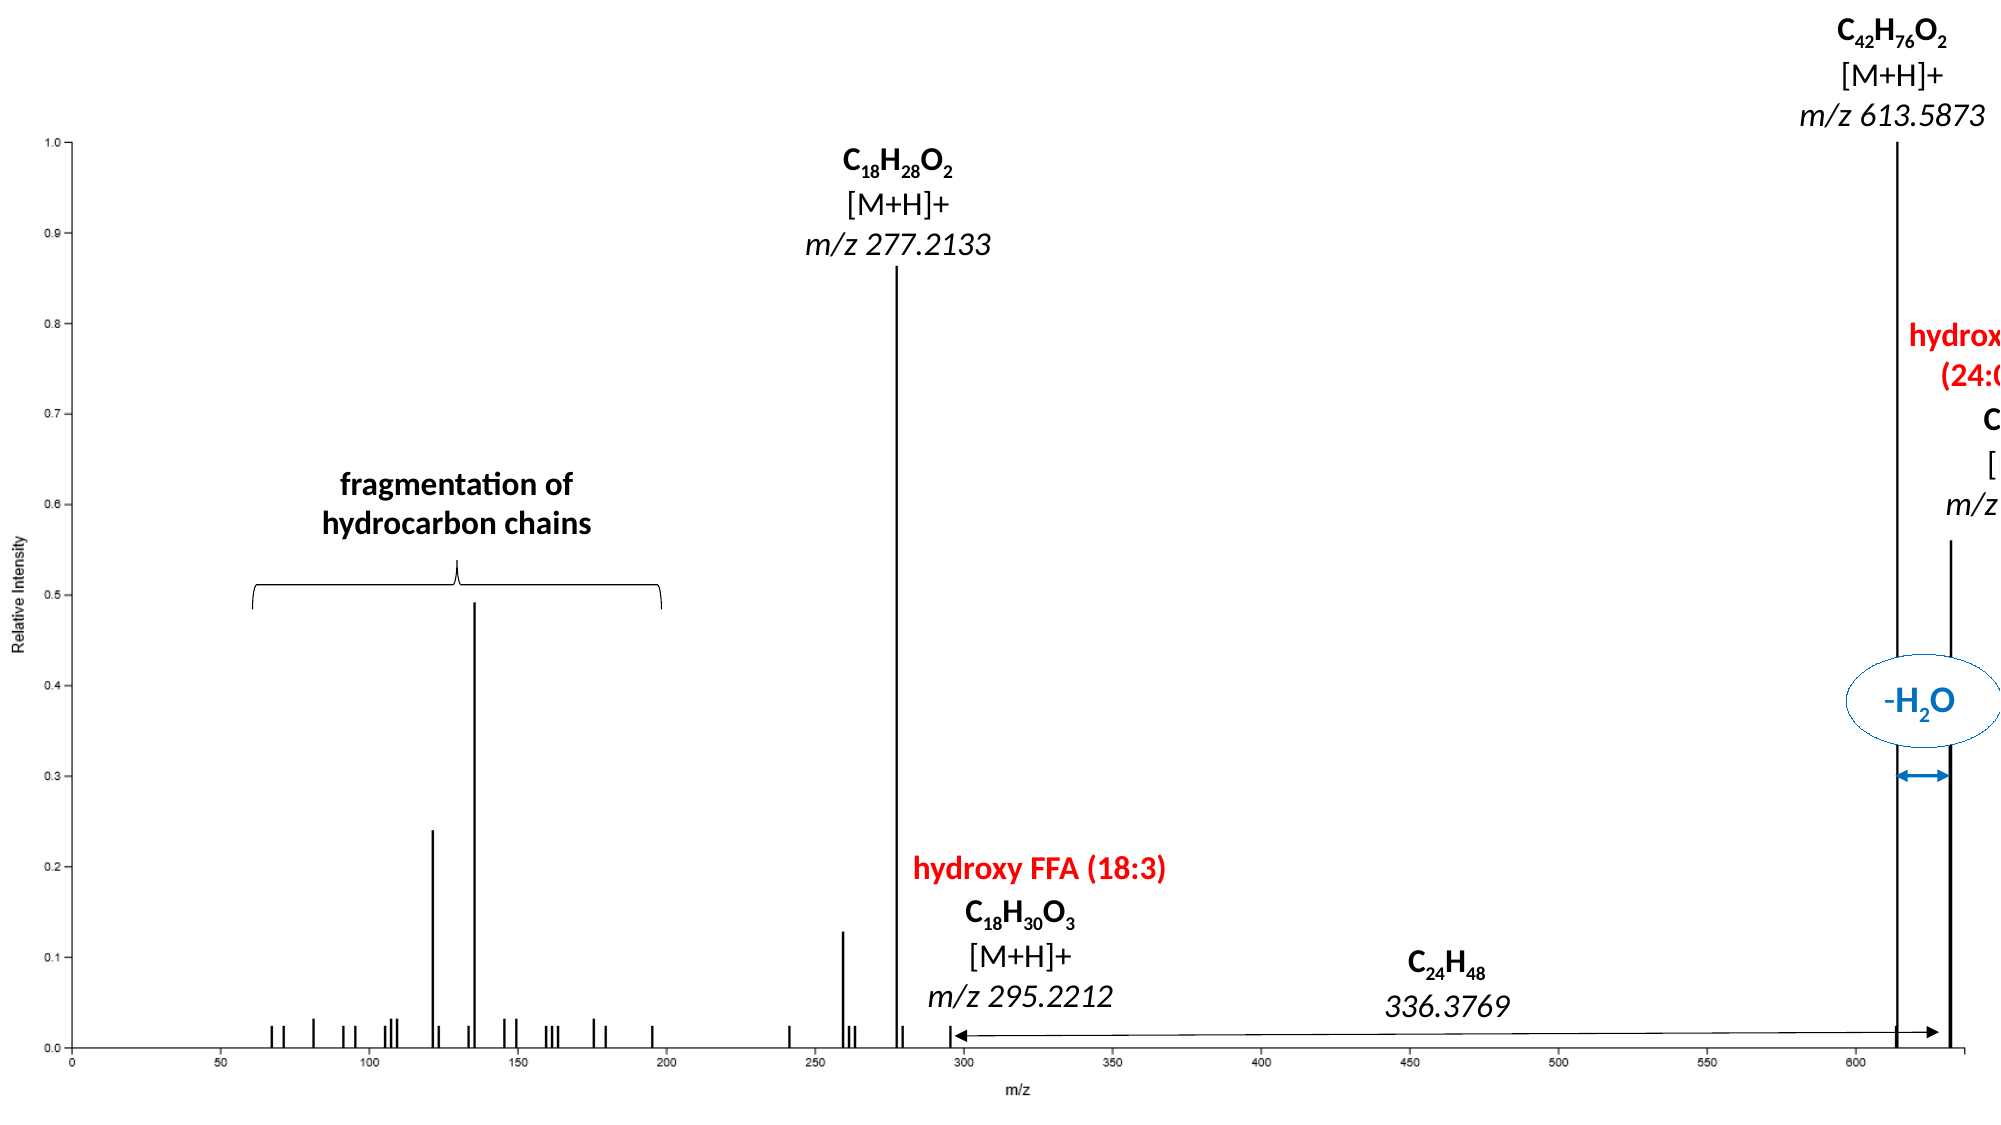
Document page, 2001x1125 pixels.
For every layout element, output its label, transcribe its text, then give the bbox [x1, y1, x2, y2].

text_box C42H76O2 [M+H]+ m/z 613.5873 [1722, 0, 2000, 118]
picture [0, 118, 2000, 1125]
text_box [954, 1032, 1940, 1036]
